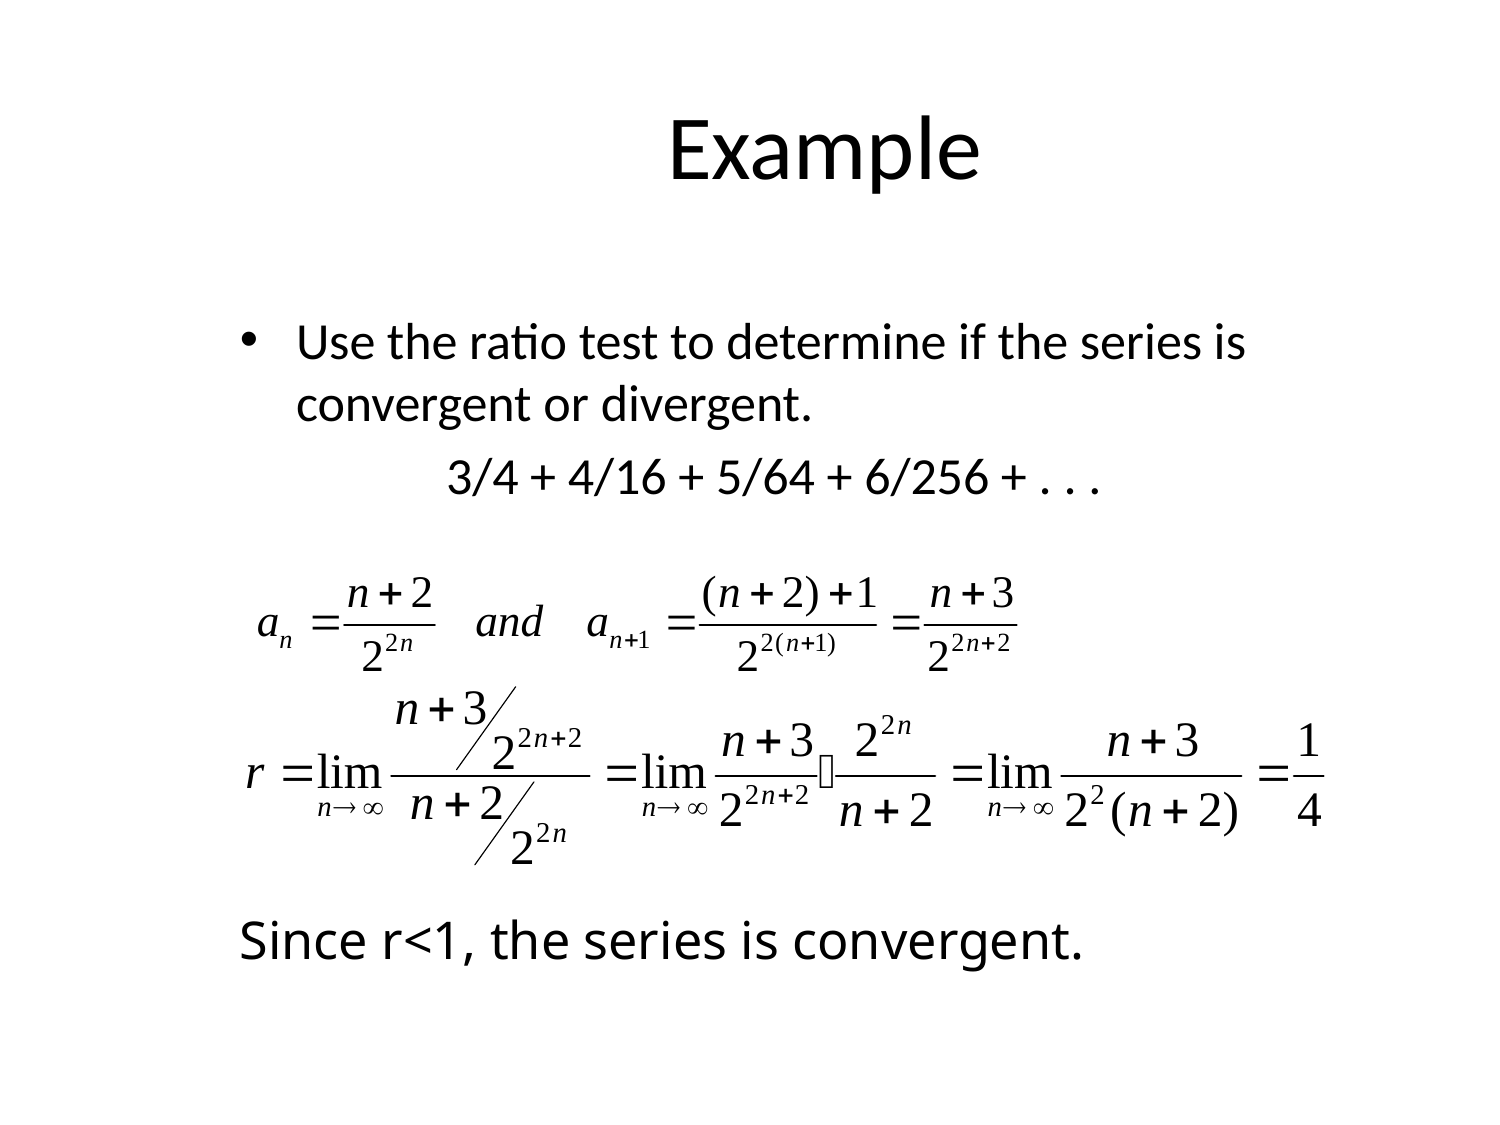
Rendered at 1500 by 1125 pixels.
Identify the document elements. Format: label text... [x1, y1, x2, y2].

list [237, 676, 1334, 876]
list Use the ratio test to determine if the series is convergent or divergent. 3/4 + 4/16 + 5/64 + 6/256 + . . . [224, 299, 1363, 550]
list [249, 564, 1026, 674]
title Example [224, 49, 1425, 237]
text_box Since r<1, the series is convergent. [225, 899, 1388, 978]
